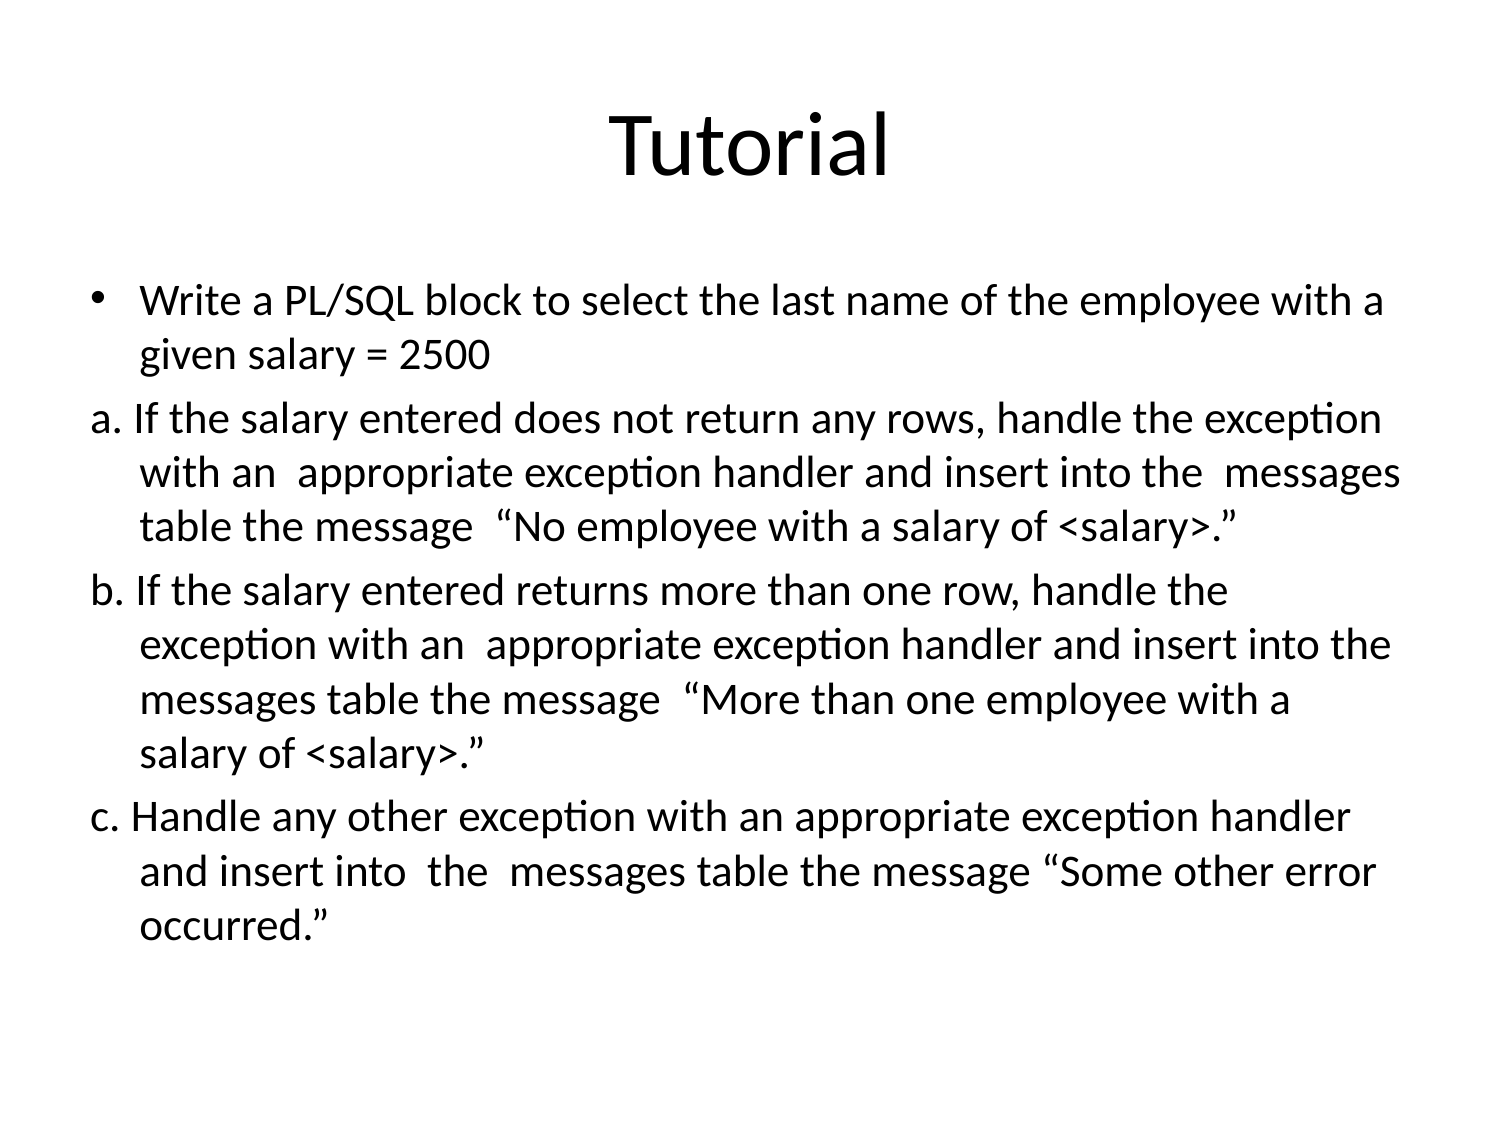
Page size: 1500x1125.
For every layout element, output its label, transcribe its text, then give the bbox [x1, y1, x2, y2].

title Tutorial [75, 45, 1425, 233]
list Write a PL/SQL block to select the last name of the employee with a given salary = 2500 a. If the salary entered does not return any rows, handle the exception with an appropriate exception handler and insert into the messages table the message “No employee with a salary of <salary>.” b. If the salary entered returns more than one row, handle the exception with an appropriate exception handler and insert into the messages table the message “More than one employee with a salary of <salary>.” c. Handle any other exception with an appropriate exception handler and insert into the messages table the message “Some other error occurred.” [75, 262, 1425, 1005]
